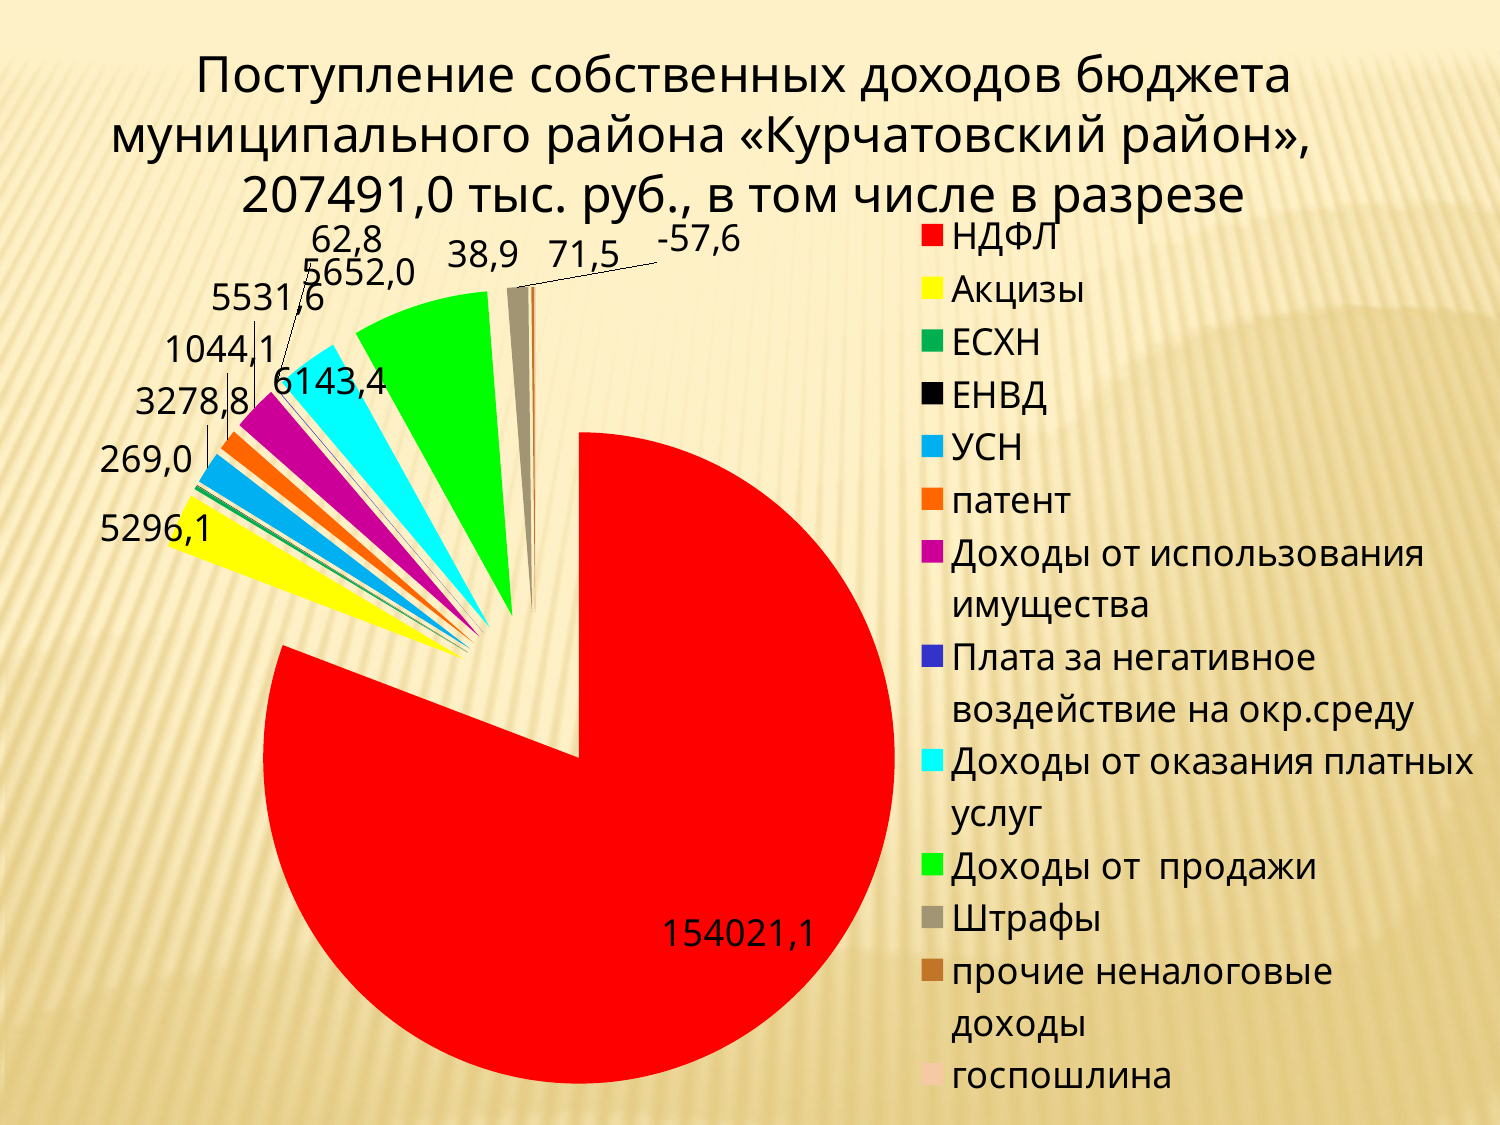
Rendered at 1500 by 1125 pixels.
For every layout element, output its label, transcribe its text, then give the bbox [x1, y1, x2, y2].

chart [55, 207, 1500, 1102]
picture [0, 0, 1500, 1125]
text_box Поступление собственных доходов бюджета муниципального района «Курчатовский район», 207491,0 тыс. руб., в том числе в разрезе [58, 35, 1430, 207]
